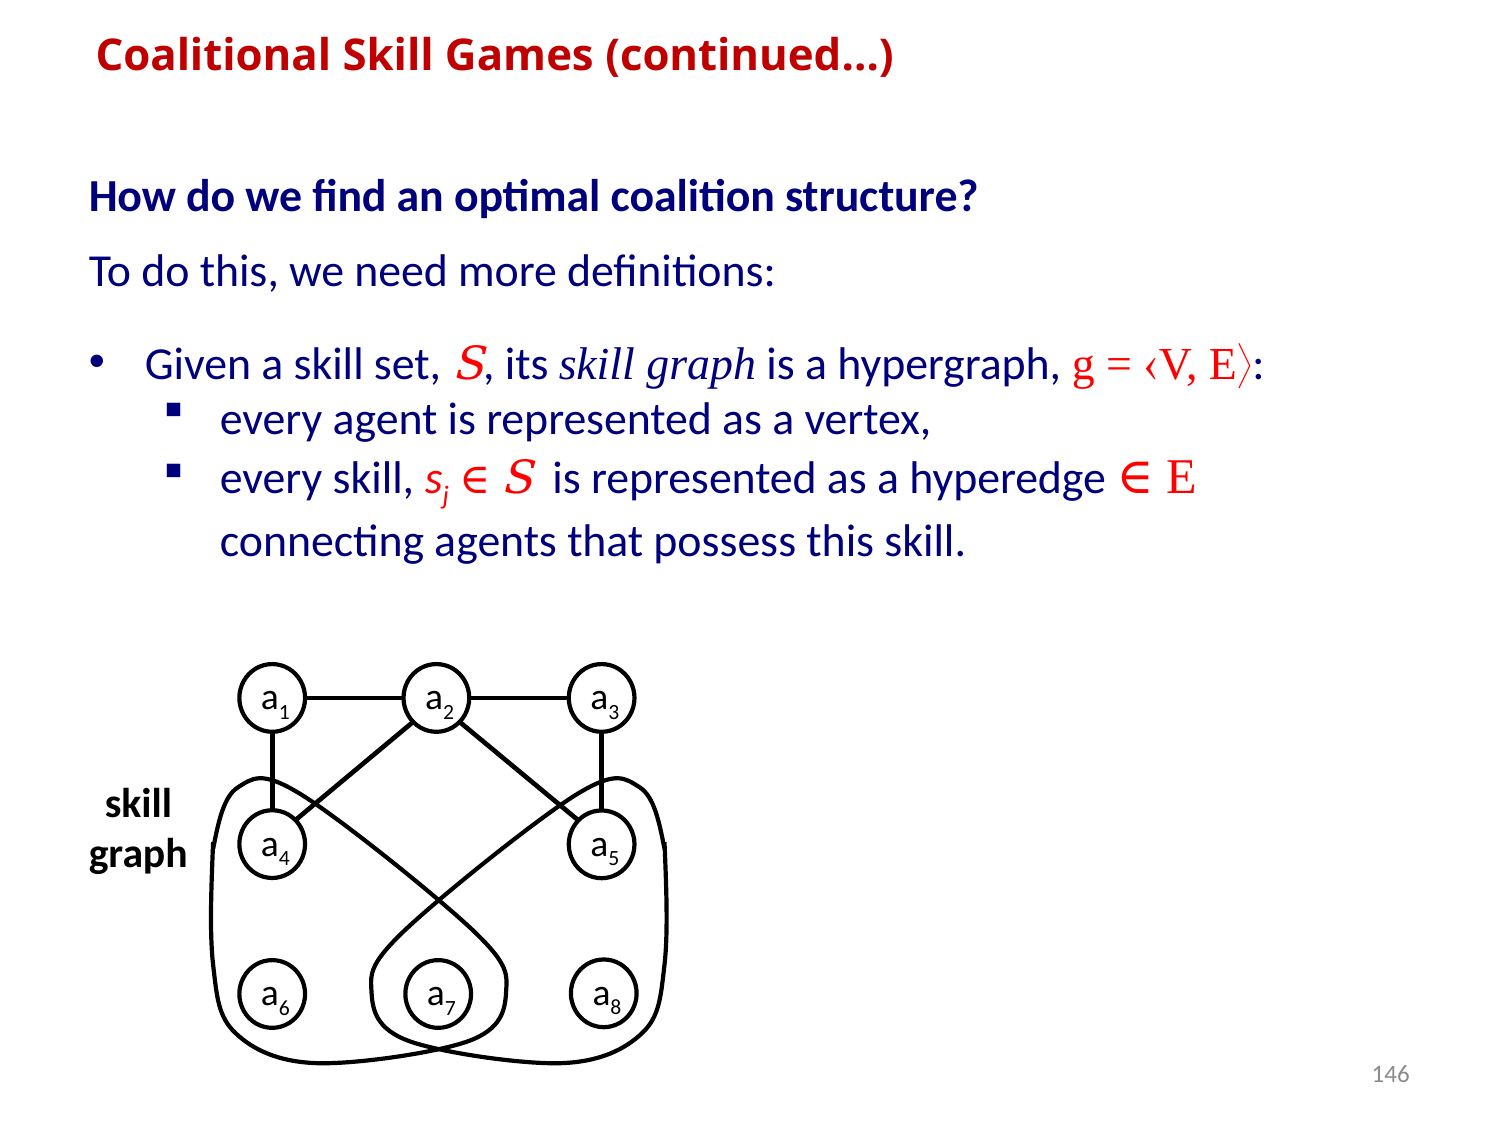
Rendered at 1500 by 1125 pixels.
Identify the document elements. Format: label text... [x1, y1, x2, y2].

text_box Coalitional Skill Games (continued…) [80, 19, 1462, 87]
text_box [210, 663, 667, 1064]
text_box skill graph [64, 768, 205, 884]
slide_number 146 [1074, 1042, 1425, 1103]
